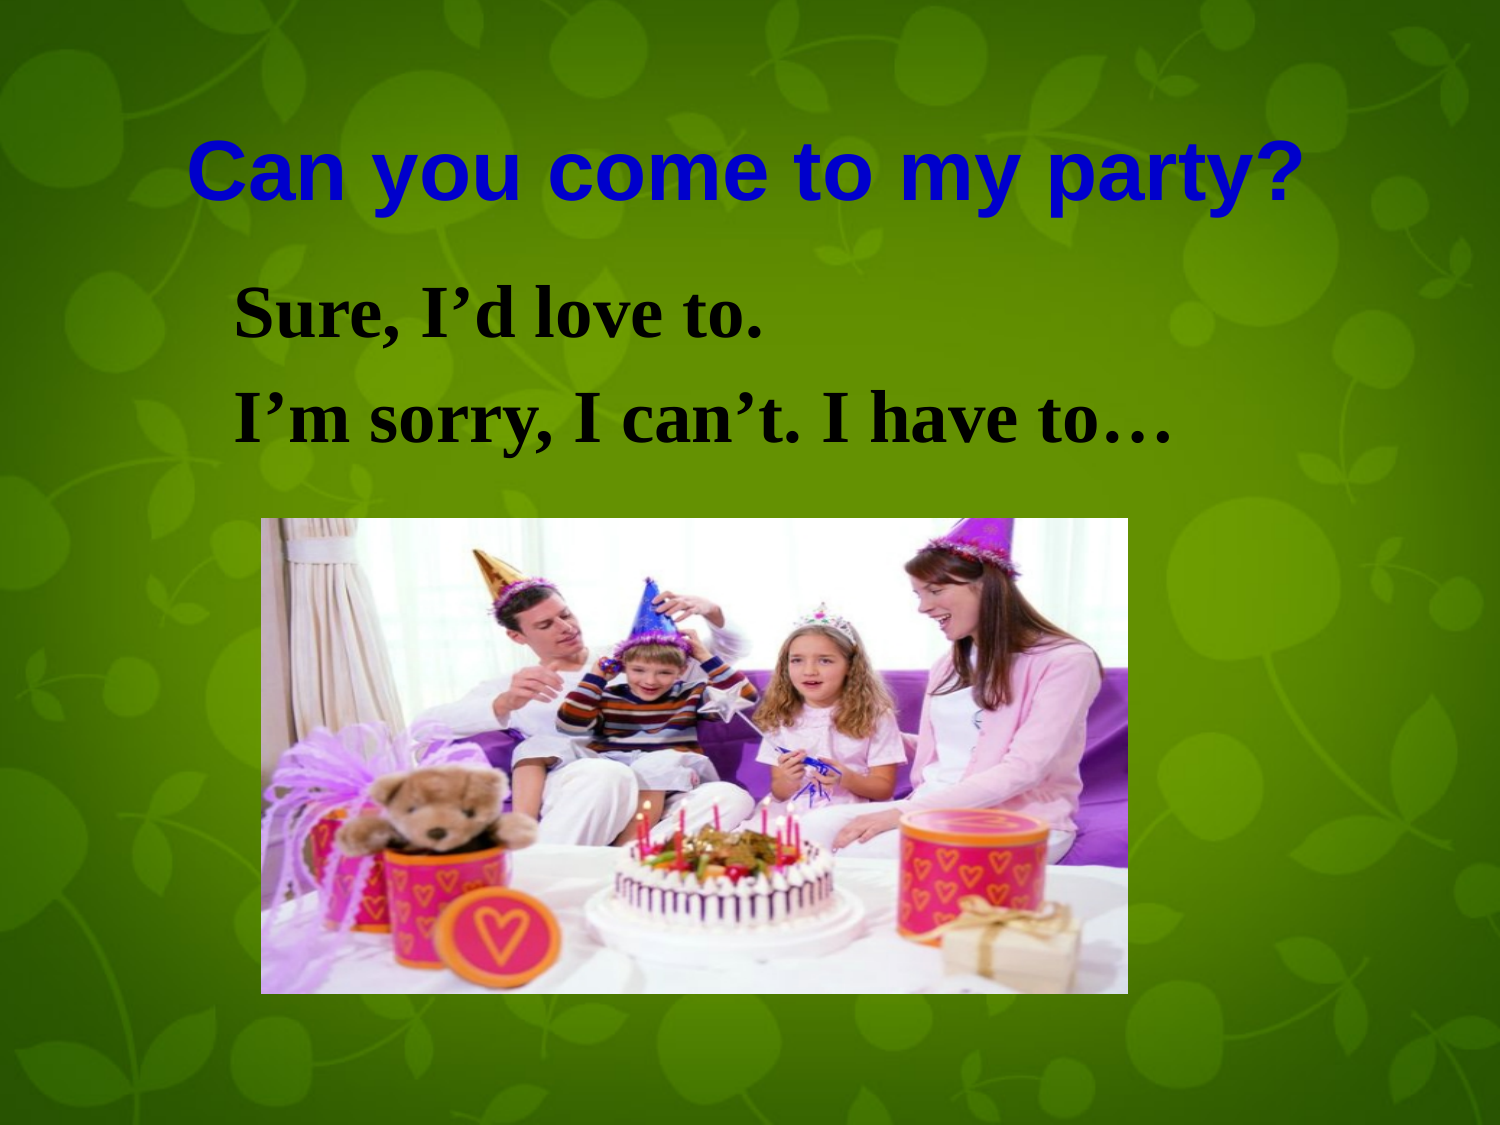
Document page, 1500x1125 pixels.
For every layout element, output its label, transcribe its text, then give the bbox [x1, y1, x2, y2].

picture [0, 0, 1500, 1125]
text_box Can you come to my party? [167, 104, 1364, 227]
text_box Sure, I’d love to. I’m sorry, I can’t. I have to… [214, 252, 1286, 467]
